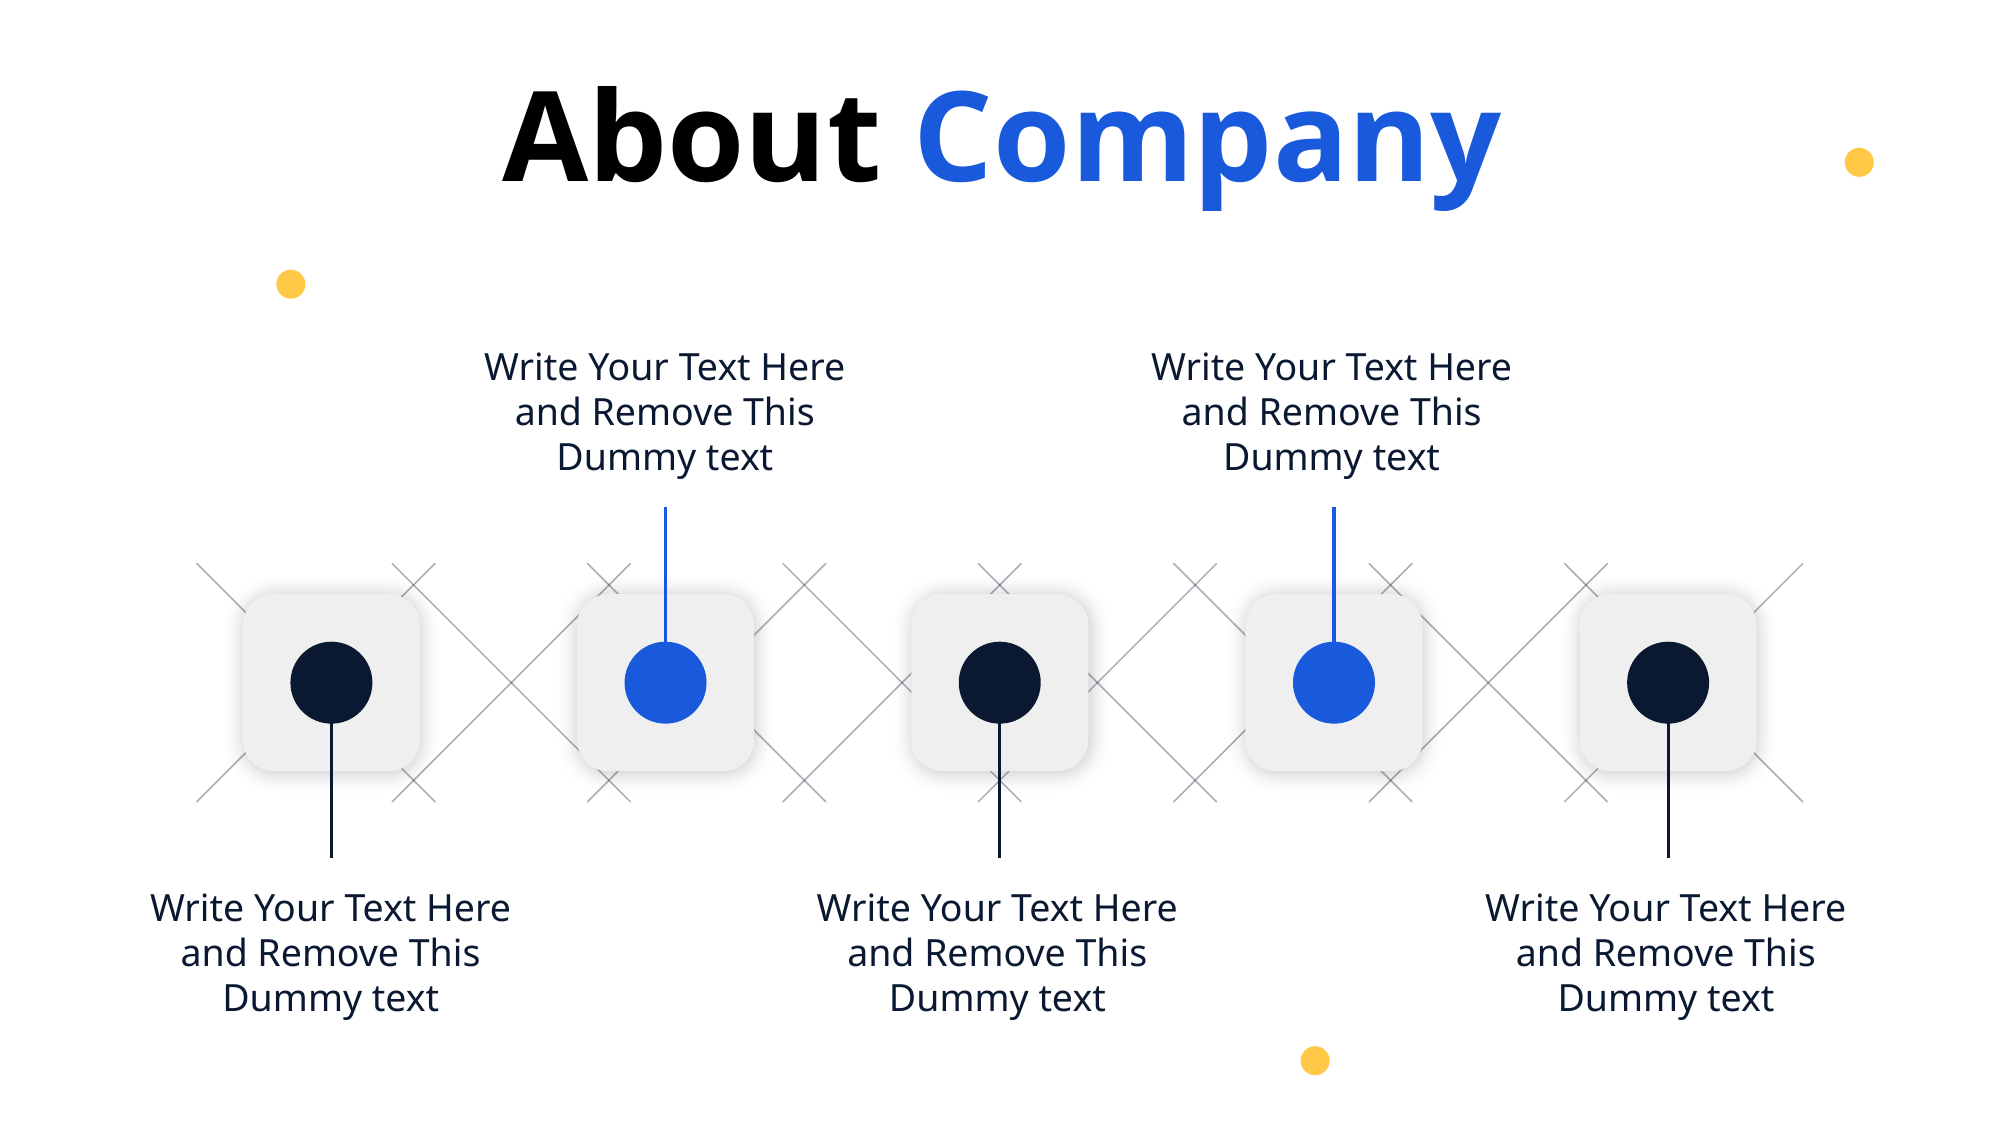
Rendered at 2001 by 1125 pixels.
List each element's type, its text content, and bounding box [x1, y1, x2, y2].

text_box Write Your Text Here and Remove This Dummy text [1128, 336, 1536, 486]
text_box [1844, 147, 1874, 177]
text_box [195, 562, 1803, 802]
text_box [1300, 1046, 1330, 1076]
text_box [276, 269, 306, 299]
text_box About Company [487, 48, 1518, 214]
text_box Write Your Text Here and Remove This Dummy text [127, 876, 535, 1027]
text_box Write Your Text Here and Remove This Dummy text [461, 336, 869, 486]
text_box Write Your Text Here and Remove This Dummy text [1462, 876, 1870, 1027]
text_box Write Your Text Here and Remove This Dummy text [793, 876, 1202, 1027]
